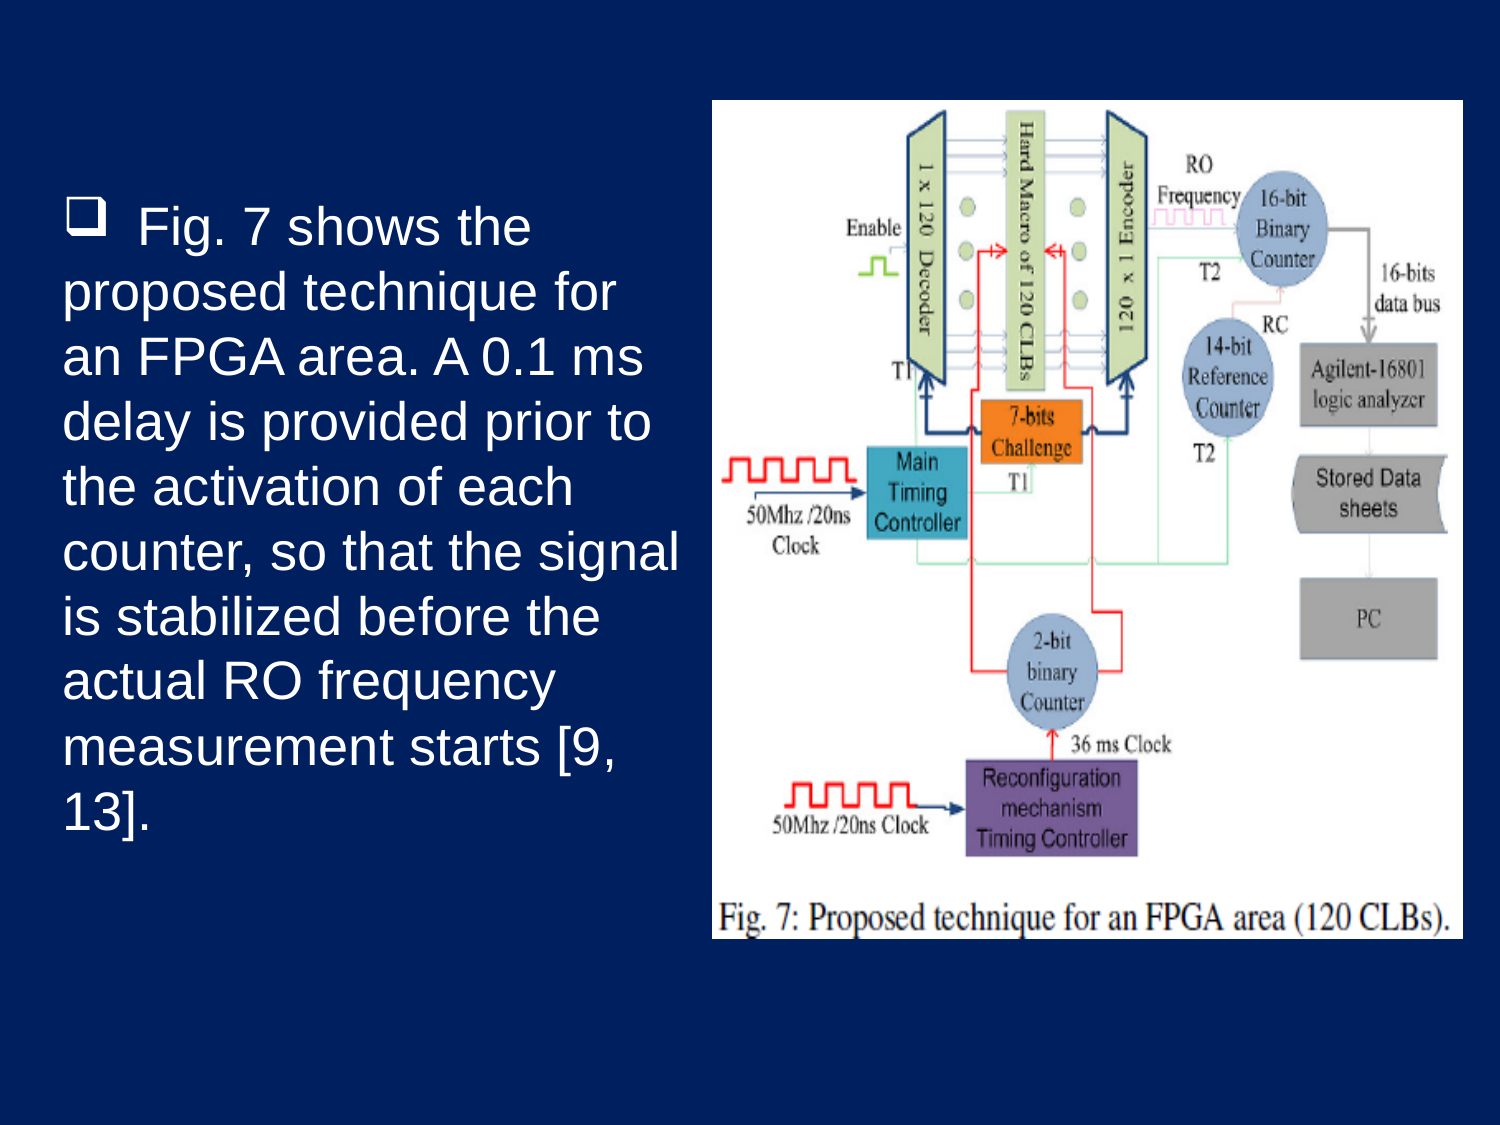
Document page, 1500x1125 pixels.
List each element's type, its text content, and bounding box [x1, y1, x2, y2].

picture [712, 100, 1463, 939]
list Fig. 7 shows the proposed technique for an FPGA area. A 0.1 ms delay is provided prior to the activation of each counter, so that the signal is stabilized before the actual RO frequency measurement starts [9, 13]. [62, 191, 687, 848]
